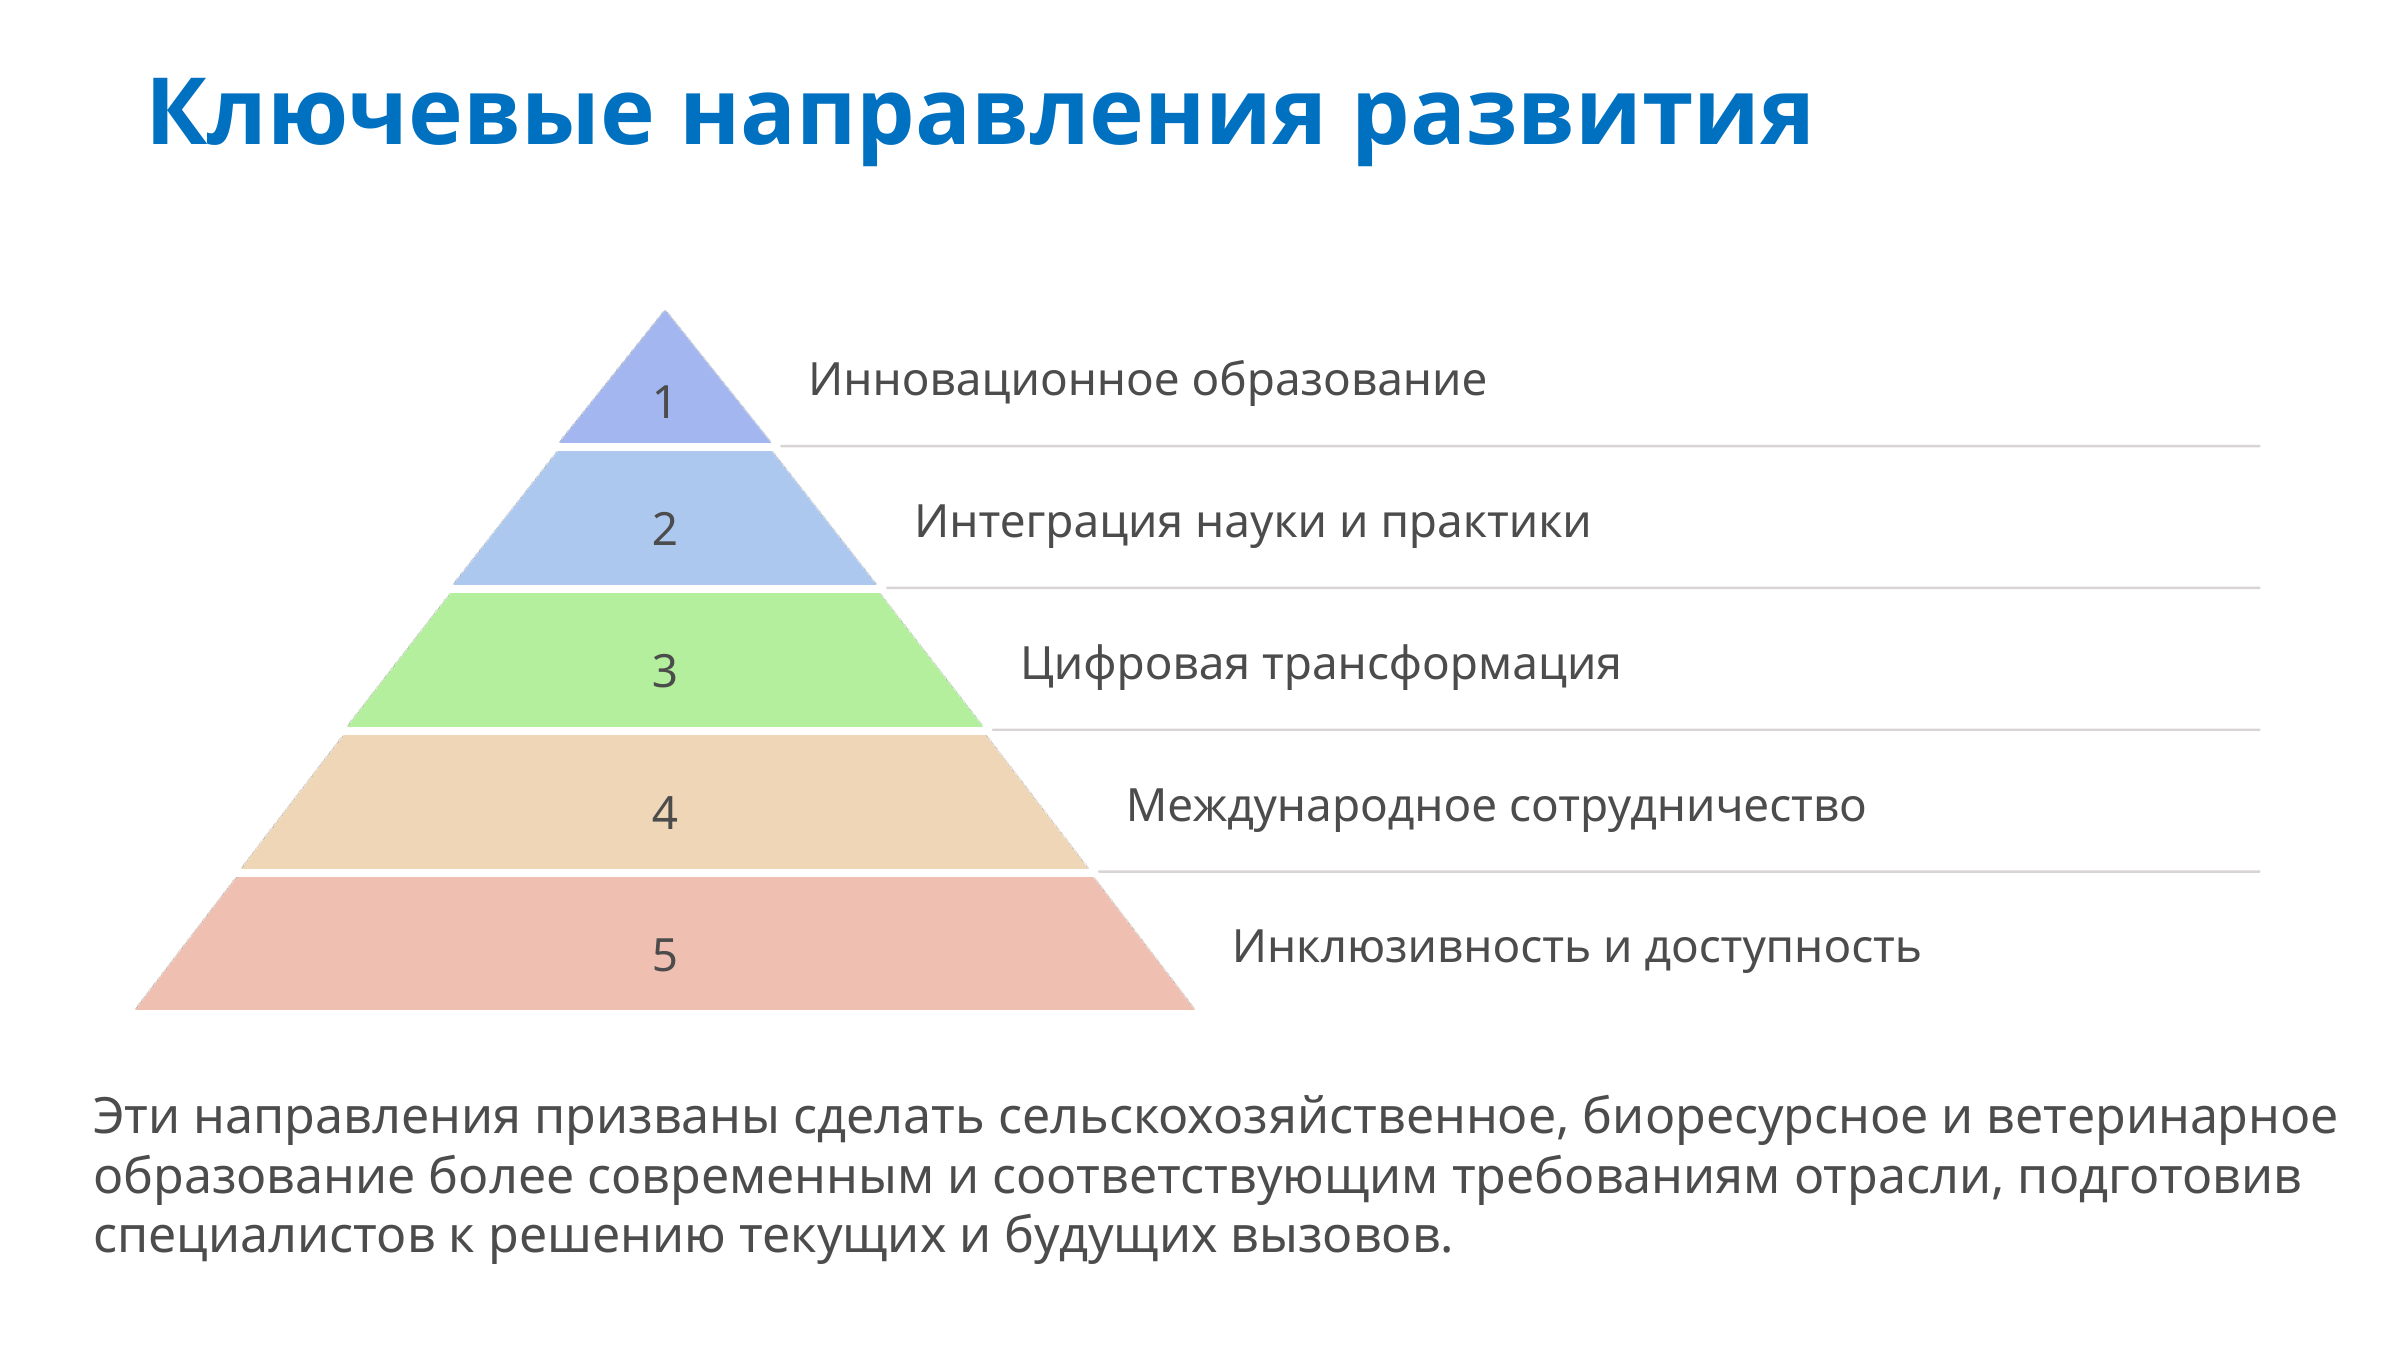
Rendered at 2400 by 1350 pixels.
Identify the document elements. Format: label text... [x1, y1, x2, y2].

text_box Инновационное образование [808, 347, 1490, 406]
text_box Цифровая трансформация [1020, 631, 1623, 690]
text_box Ключевые направления развития [145, 47, 1680, 164]
picture [559, 310, 771, 443]
picture [347, 593, 983, 727]
picture [453, 451, 877, 585]
picture [135, 877, 1195, 1010]
text_box Международное сотрудничество [1125, 772, 1872, 831]
text_box [886, 586, 2261, 590]
text_box Интеграция науки и практики [914, 489, 1586, 548]
text_box [780, 444, 2261, 448]
picture [241, 735, 1089, 869]
text_box Инклюзивность и доступность [1231, 914, 1921, 973]
text_box Эти направления призваны сделать сельскохозяйственное, биоресурсное и ветеринарное образование более современным и соответствующим требованиям отрасли, подготовив специалистов к решению текущих и будущих вызовов. [93, 1084, 2371, 1263]
